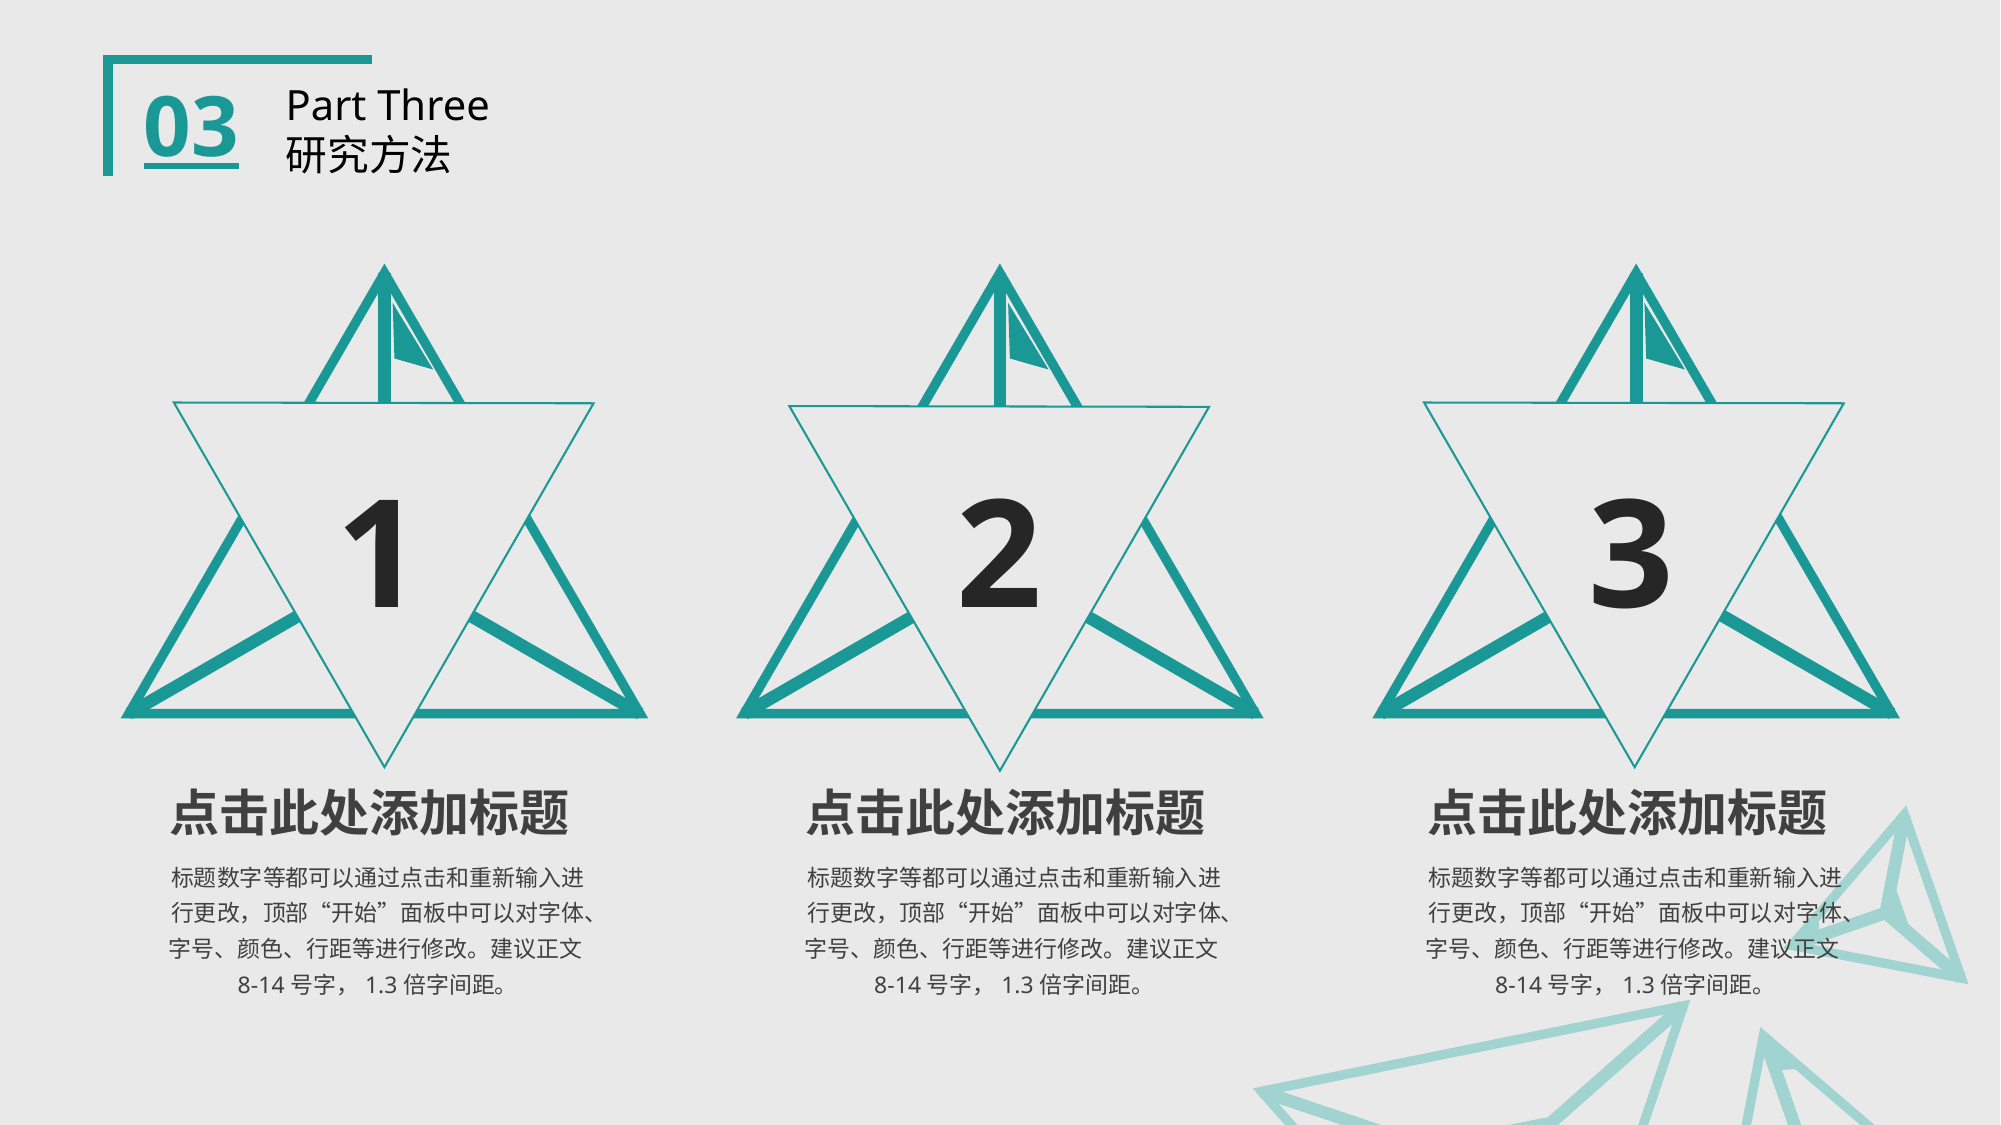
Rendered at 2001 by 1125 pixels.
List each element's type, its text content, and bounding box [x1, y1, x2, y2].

text_box 点击此处添加标题 [154, 773, 585, 847]
text_box [352, 714, 417, 770]
text_box 点击此处添加标题 [1412, 773, 1842, 847]
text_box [744, 272, 1256, 714]
text_box 标题数字等都可以通过点击和重新输入进行更改，顶部“开始”面板中可以对字体、字号、颜色、行距等进行修改。建议正文8-14号字，1.3倍字间距。 [150, 847, 606, 1006]
text_box [965, 714, 1034, 773]
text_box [1380, 272, 1892, 714]
text_box 标题数字等都可以通过点击和重新输入进行更改，顶部“开始”面板中可以对字体、字号、颜色、行距等进行修改。建议正文8-14号字，1.3倍字间距。 [1408, 847, 1863, 1006]
text_box 03 [128, 66, 271, 181]
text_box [128, 272, 641, 714]
text_box Part Three 研究方法 [270, 71, 631, 186]
text_box 标题数字等都可以通过点击和重新输入进行更改，顶部“开始”面板中可以对字体、字号、颜色、行距等进行修改。建议正文8-14号字，1.3倍字间距。 [787, 847, 1242, 1006]
text_box [1602, 714, 1667, 770]
text_box 点击此处添加标题 [791, 773, 1221, 847]
